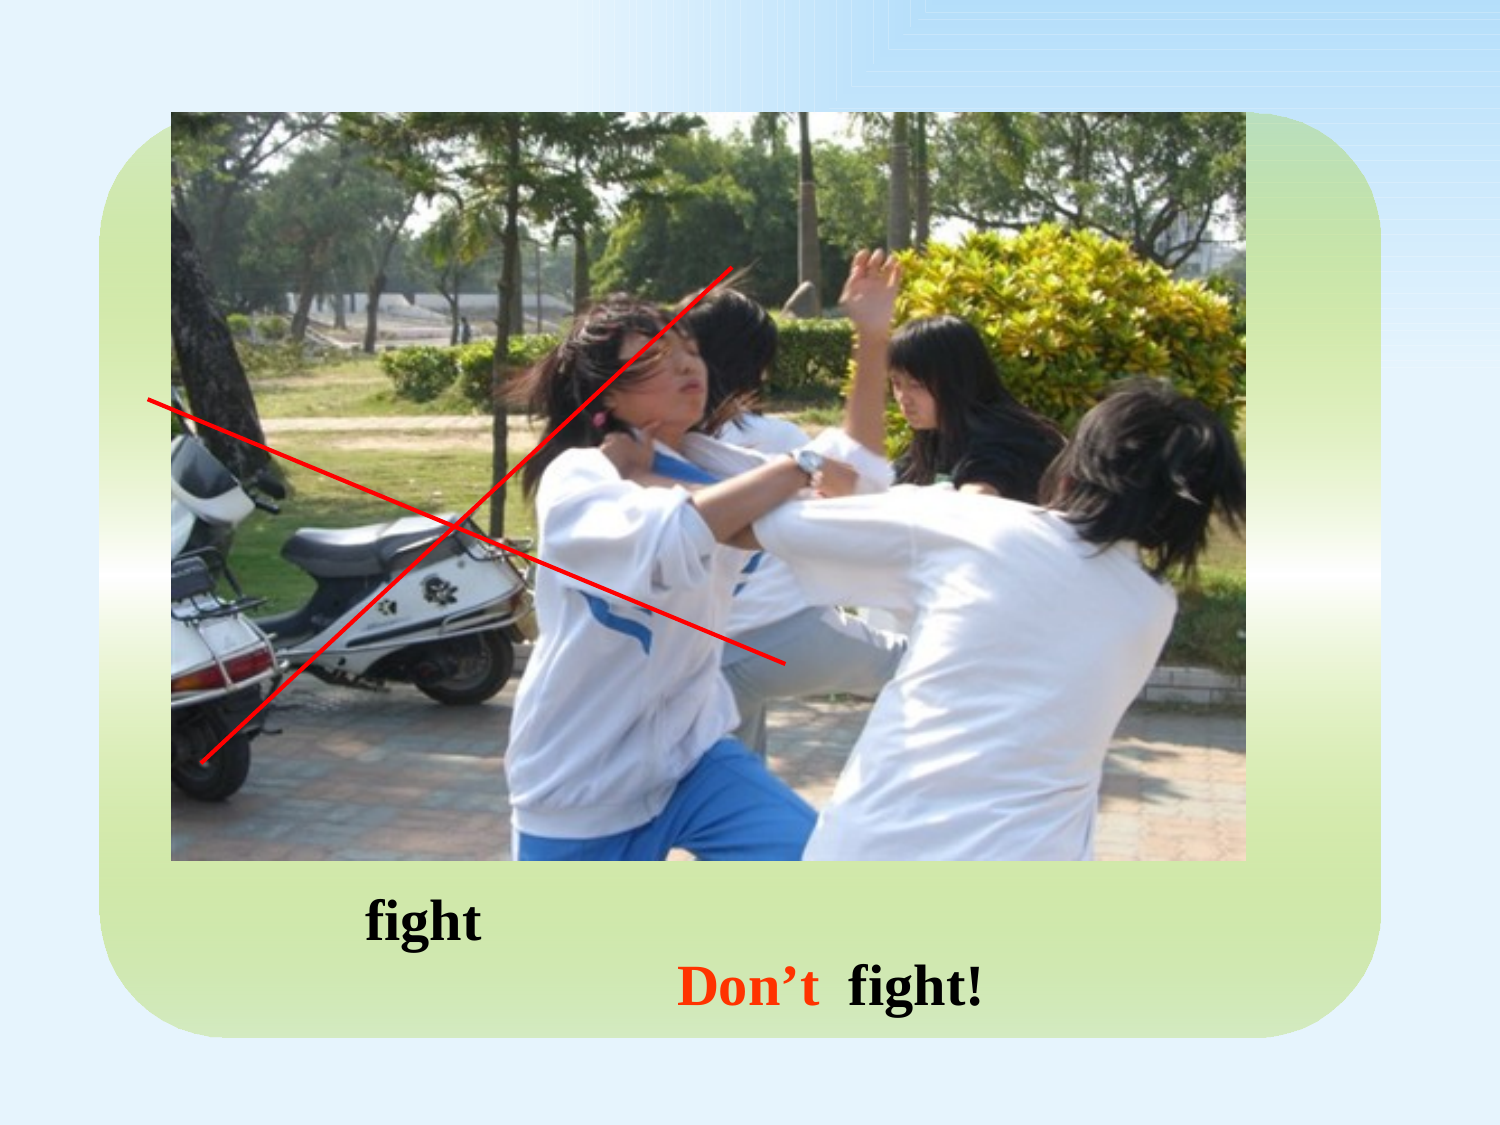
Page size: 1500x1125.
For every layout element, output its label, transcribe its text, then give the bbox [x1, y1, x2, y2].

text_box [147, 266, 786, 764]
text_box Don’t fight! [637, 939, 1025, 1025]
text_box fight [350, 875, 497, 960]
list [170, 112, 1247, 861]
text_box [99, 112, 1381, 1038]
